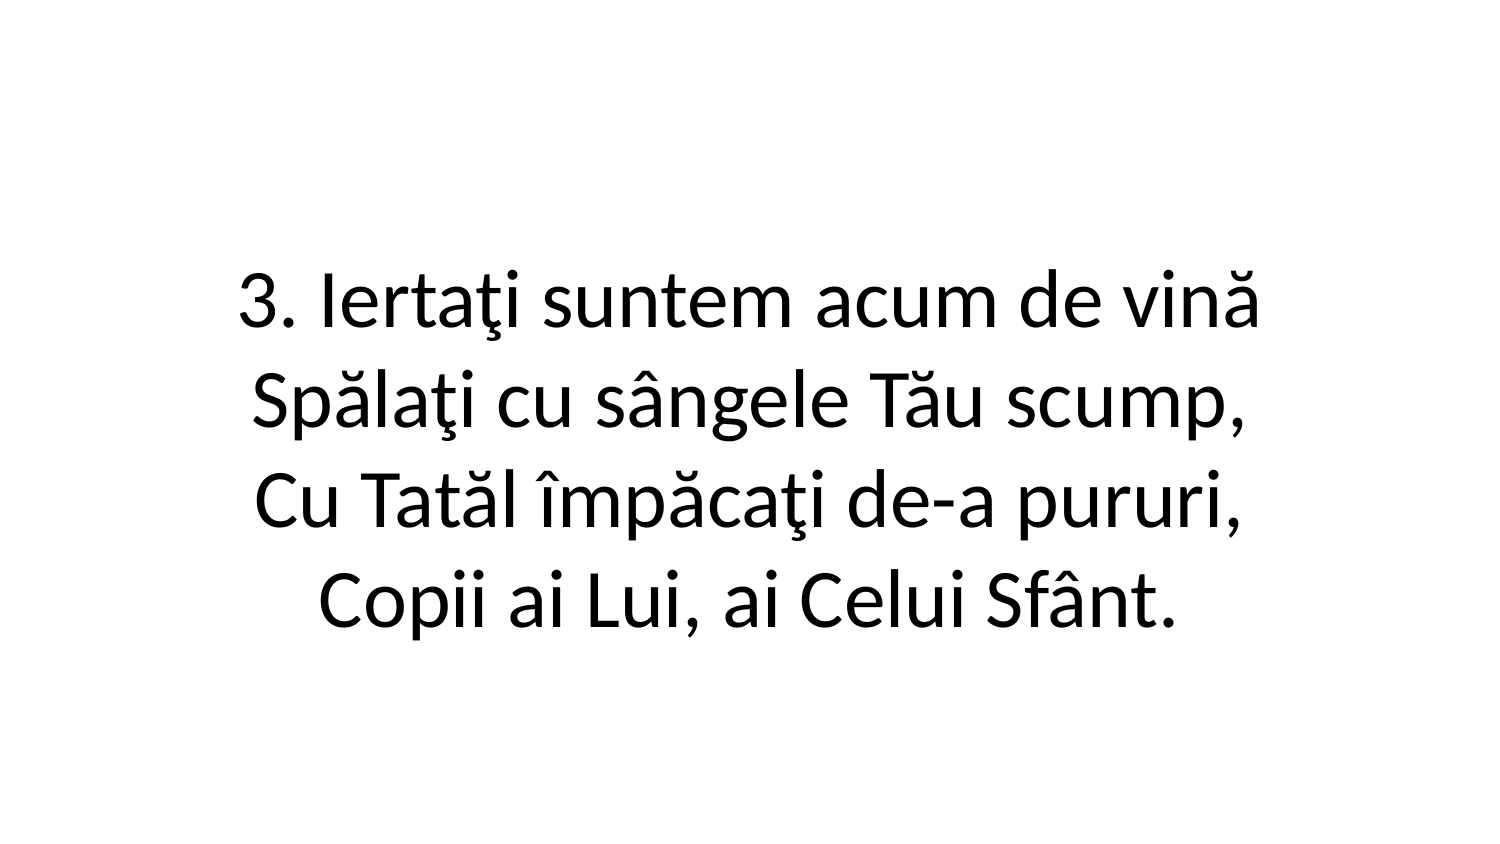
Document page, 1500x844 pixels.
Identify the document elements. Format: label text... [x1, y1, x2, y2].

text_box 3. Iertaţi suntem acum de vină Spălaţi cu sângele Tău scump, Cu Tatăl împăcaţi de-a pururi, Copii ai Lui, ai Celui Sfânt. [221, 192, 1279, 652]
